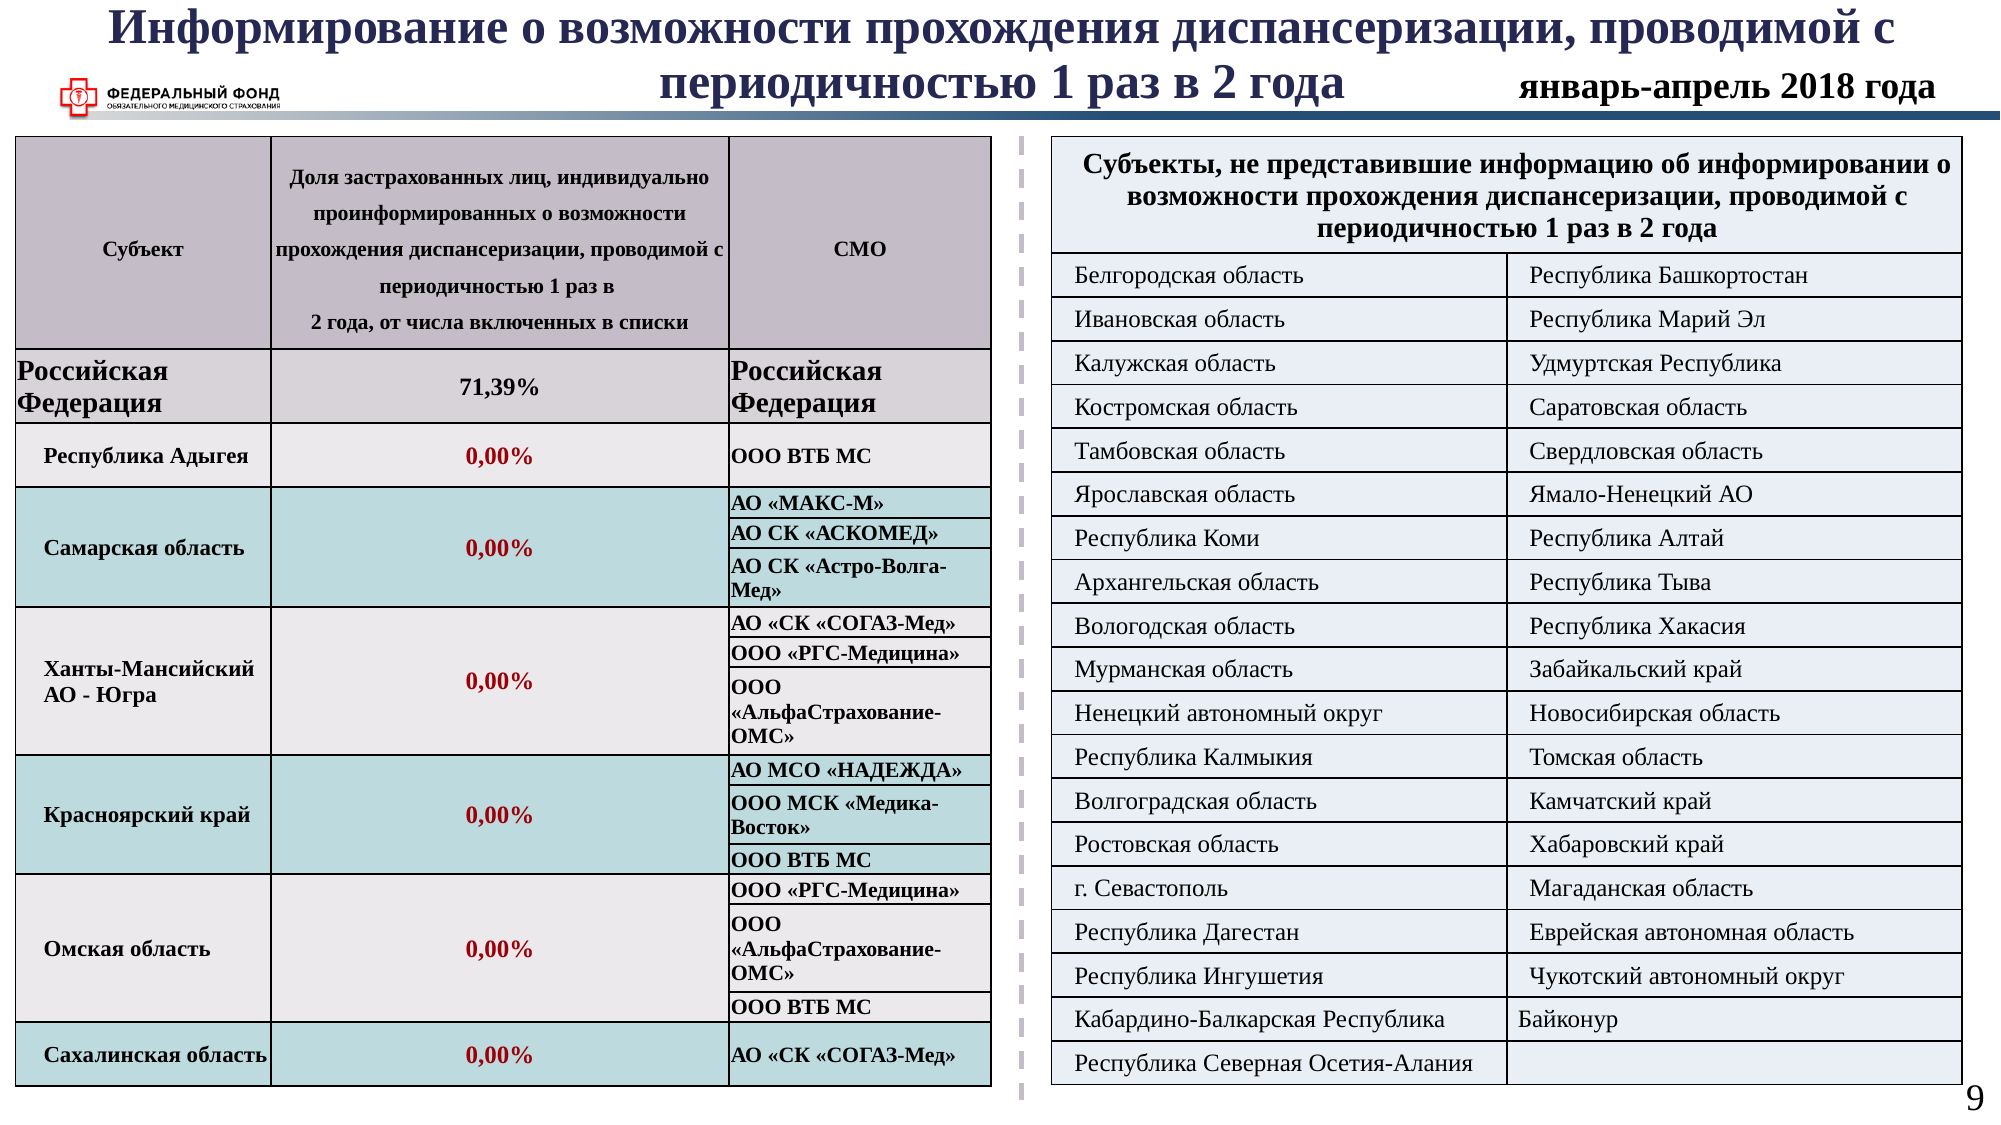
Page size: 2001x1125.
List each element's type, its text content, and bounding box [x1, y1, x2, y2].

table_cell Архангельская область [1052, 560, 1506, 602]
table_header Субъект [16, 137, 270, 348]
table_cell Ненецкий автономный округ [1052, 692, 1506, 734]
table_cell 0,00% [272, 1023, 728, 1085]
table_cell Республика Ингушетия [1052, 954, 1506, 996]
table_cell ООО ВТБ МС [730, 845, 990, 873]
table_cell Саратовская область [1508, 385, 1961, 427]
table_cell Магаданская область [1508, 867, 1961, 909]
table_cell Кабардино-Балкарская Республика [1052, 998, 1506, 1040]
table_cell Байконур [1508, 998, 1961, 1040]
table_cell Республика Хакасия [1508, 604, 1961, 646]
table_cell Сахалинская область [16, 1023, 270, 1085]
table_cell Республика Северная Осетия-Алания [1052, 1042, 1506, 1084]
table_cell Республика Коми [1052, 517, 1506, 559]
table_cell Забайкальский край [1508, 648, 1961, 690]
table_header Доля застрахованных лиц, индивидуально проинформированных о возможности прохождения диспансеризации, проводимой с периодичностью 1 раз в 2 года, от числа включенных в списки [272, 137, 728, 348]
table_cell АО МСО «НАДЕЖДА» [730, 756, 990, 784]
table_cell Ханты-Мансийский АО - Югра [16, 608, 270, 754]
picture [58, 103, 280, 120]
table_cell Вологодская область [1052, 604, 1506, 646]
table_cell Самарская область [16, 488, 270, 606]
table_cell Тамбовская область [1052, 429, 1506, 471]
table_cell Ростовская область [1052, 823, 1506, 865]
table_cell 0,00% [272, 756, 728, 873]
table_cell Ивановская область [1052, 298, 1506, 340]
table_cell Республика Тыва [1508, 560, 1961, 602]
table_cell Томская область [1508, 735, 1961, 777]
table_cell АО «СК «СОГАЗ-Мед» [730, 1023, 990, 1085]
table_cell ООО МСК «Медика-Восток» [730, 786, 990, 843]
table_cell ООО «РГС-Медицина» [730, 638, 990, 666]
table_cell Красноярский край [16, 756, 270, 873]
table_cell Белгородская область [1052, 254, 1506, 296]
table_cell Костромская область [1052, 385, 1506, 427]
text_box январь-апрель 2018 года [1504, 53, 1952, 114]
table_cell ООО ВТБ МС [730, 424, 990, 486]
table_cell АО «МАКС-М» [730, 488, 990, 517]
table_cell Новосибирская область [1508, 692, 1961, 734]
table_cell Свердловская область [1508, 429, 1961, 471]
table_cell ООО «АльфаСтрахование-ОМС» [730, 668, 990, 754]
table_cell 0,00% [272, 488, 728, 606]
table_cell Калужская область [1052, 342, 1506, 384]
table_cell Ямало-Ненецкий АО [1508, 473, 1961, 515]
table_cell Республика Марий Эл [1508, 298, 1961, 340]
table_cell Российская Федерация [16, 350, 270, 422]
table_cell 71,39% [272, 350, 728, 422]
table_cell 0,00% [272, 424, 728, 486]
table_cell Удмуртская Республика [1508, 342, 1961, 384]
table_cell ООО «РГС-Медицина» [730, 875, 990, 903]
table_header СМО [730, 137, 990, 348]
table_cell АО СК «Астро-Волга-Мед» [730, 549, 990, 606]
table_cell Ярославская область [1052, 473, 1506, 515]
table_cell Омская область [16, 875, 270, 1021]
table_cell Республика Алтай [1508, 517, 1961, 559]
text_box Информирование о возможности прохождения диспансеризации, проводимой с периодичностью 1 раз в 2 года [57, 6, 1947, 103]
table_cell АО СК «АСКОМЕД» [730, 519, 990, 547]
table_cell Республика Адыгея [16, 424, 270, 486]
table_cell Чукотский автономный округ [1508, 954, 1961, 996]
table_cell Республика Калмыкия [1052, 735, 1506, 777]
table_cell Волгоградская область [1052, 779, 1506, 821]
table_cell Еврейская автономная область [1508, 910, 1961, 952]
table_header Субъекты, не представившие информацию об информировании о возможности прохождения диспансеризации, проводимой с периодичностью 1 раз в 2 года [1052, 137, 1961, 252]
table_cell 0,00% [272, 608, 728, 754]
table_cell Российская Федерация [730, 350, 990, 422]
table_cell Хабаровский край [1508, 823, 1961, 865]
slide_number 9 [1550, 1065, 2000, 1125]
table_cell ООО «АльфаСтрахование-ОМС» [730, 905, 990, 991]
table_cell Республика Башкортостан [1508, 254, 1961, 296]
table_cell г. Севастополь [1052, 867, 1506, 909]
table_cell АО «СК «СОГАЗ-Мед» [730, 608, 990, 636]
table_cell Камчатский край [1508, 779, 1961, 821]
table_cell ООО ВТБ МС [730, 993, 990, 1021]
table_cell Мурманская область [1052, 648, 1506, 690]
table_cell 0,00% [272, 875, 728, 1021]
table_cell [1508, 1042, 1961, 1084]
table_cell Республика Дагестан [1052, 910, 1506, 952]
